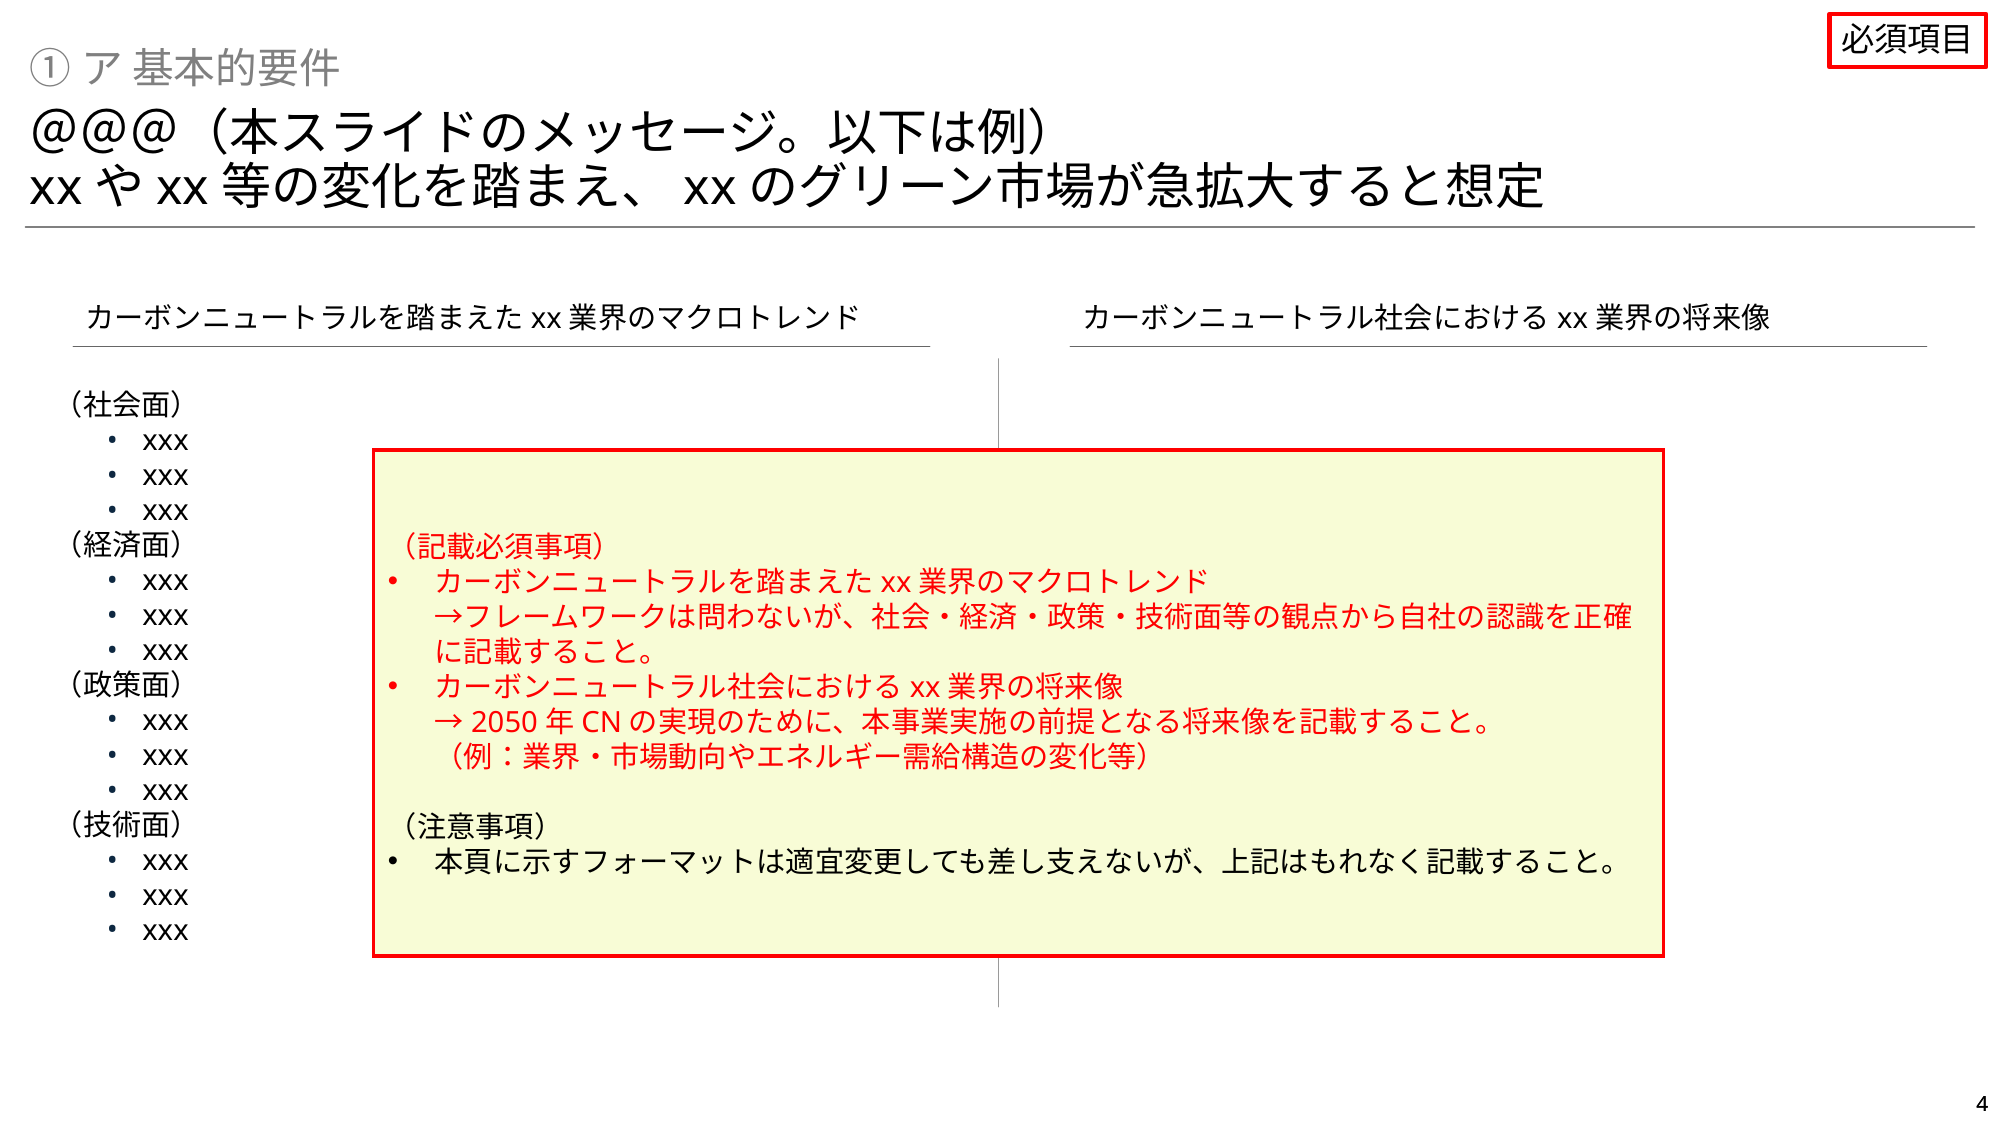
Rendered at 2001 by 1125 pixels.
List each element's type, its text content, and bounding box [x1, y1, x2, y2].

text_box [69, 287, 931, 348]
text_box （社会面） xxx xxx xxx （経済面） xxx xxx xxx （政策面） xxx xxx xxx （技術面） xxx xxx xxx [52, 378, 929, 1028]
text_box ①ア 基本的要件 [29, 47, 1802, 94]
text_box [1066, 287, 1928, 348]
text_box ＠＠＠（本スライドのメッセージ。以下は例） xxやxx等の変化を踏まえ、xxのグリーン市場が急拡大すると想定 [29, 107, 1875, 216]
text_box 必須項目 [1829, 13, 1986, 68]
text_box （記載必須事項） カーボンニュートラルを踏まえたxx業界のマクロトレンド →フレームワークは問わないが、社会・経済・政策・技術面等の観点から自社の認識を正確に記載すること。 カーボンニュートラル社会におけるxx業界の将来像 →2050年CNの実現のために、本事業実施の前提となる将来像を記載すること。 （例：業界・市場動向やエネルギー需給構造の変化等） （注意事項） 本頁に示すフォーマットは適宜変更しても差し支えないが、上記はもれなく記載すること。 [372, 448, 997, 958]
text_box （記載必須事項） カーボンニュートラルを踏まえたxx業界のマクロトレンド →フレームワークは問わないが、社会・経済・政策・技術面等の観点から自社の認識を正確に記載すること。 カーボンニュートラル社会におけるxx業界の将来像 →2050年CNの実現のために、本事業実施の前提となる将来像を記載すること。 （例：業界・市場動向やエネルギー需給構造の変化等） （注意事項） 本頁に示すフォーマットは適宜変更しても差し支えないが、上記はもれなく記載すること。 [999, 448, 1665, 958]
